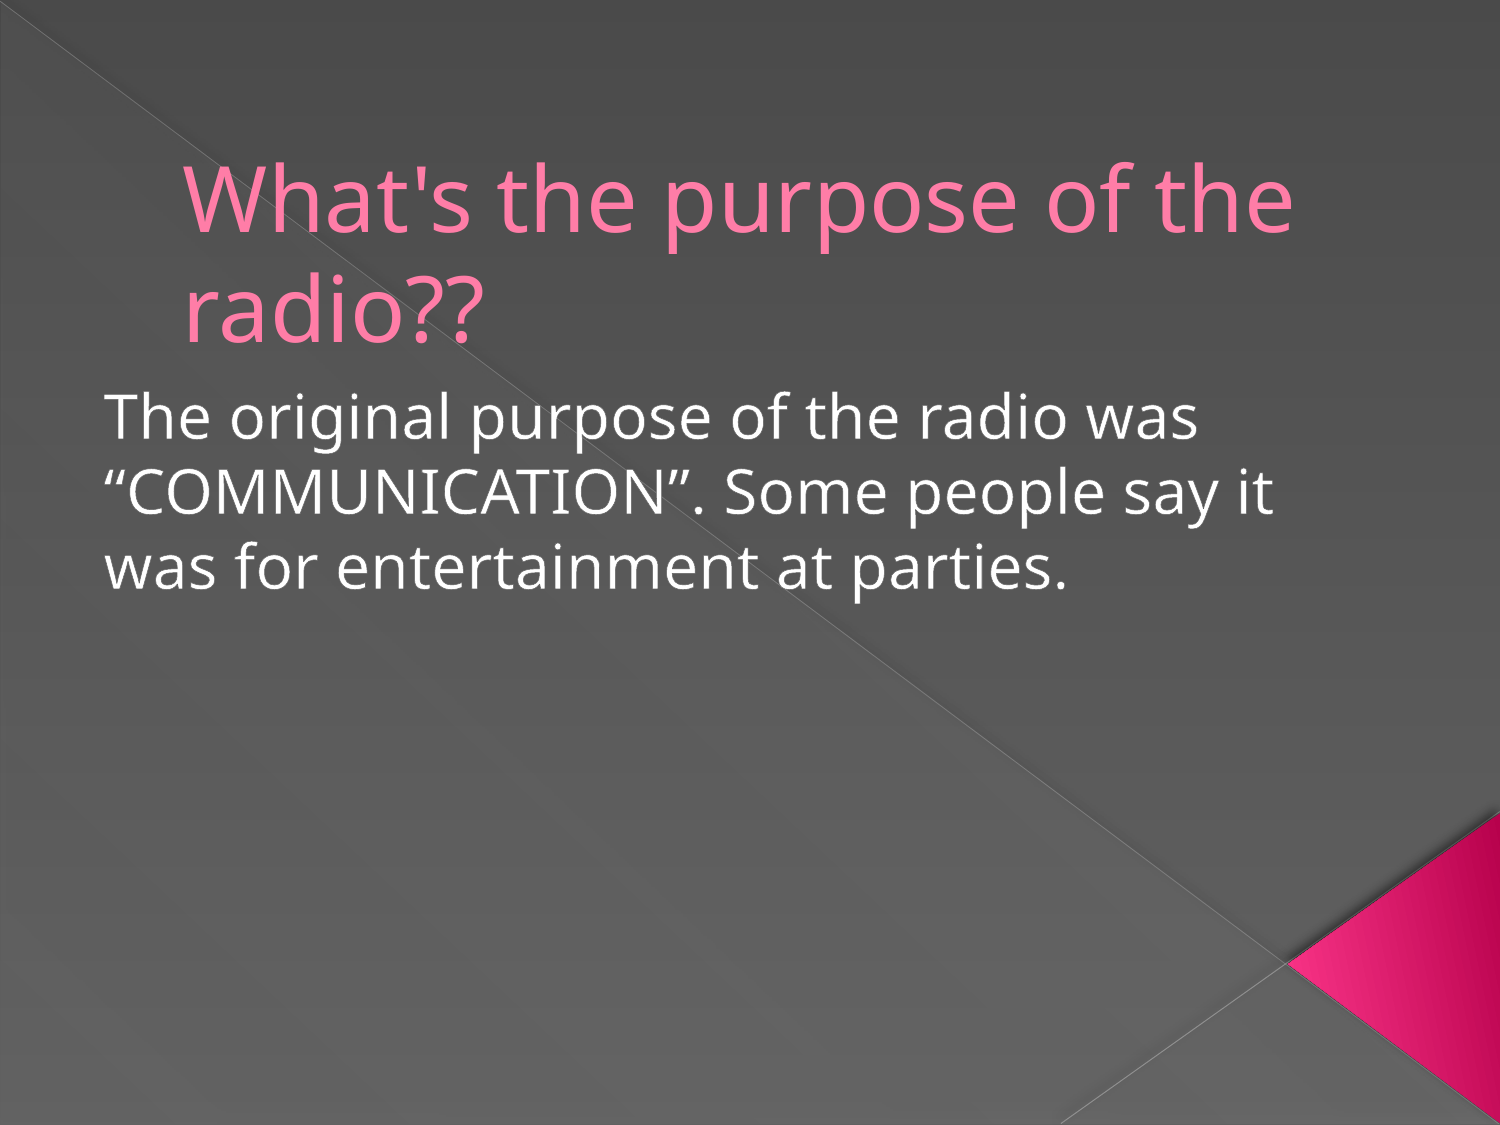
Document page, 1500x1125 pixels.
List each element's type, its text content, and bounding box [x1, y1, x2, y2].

subtitle The original purpose of the radio was “COMMUNICATION”. Some people say it was for entertainment at parties. [88, 369, 1412, 657]
title What's the purpose of the radio?? [88, 127, 1412, 369]
